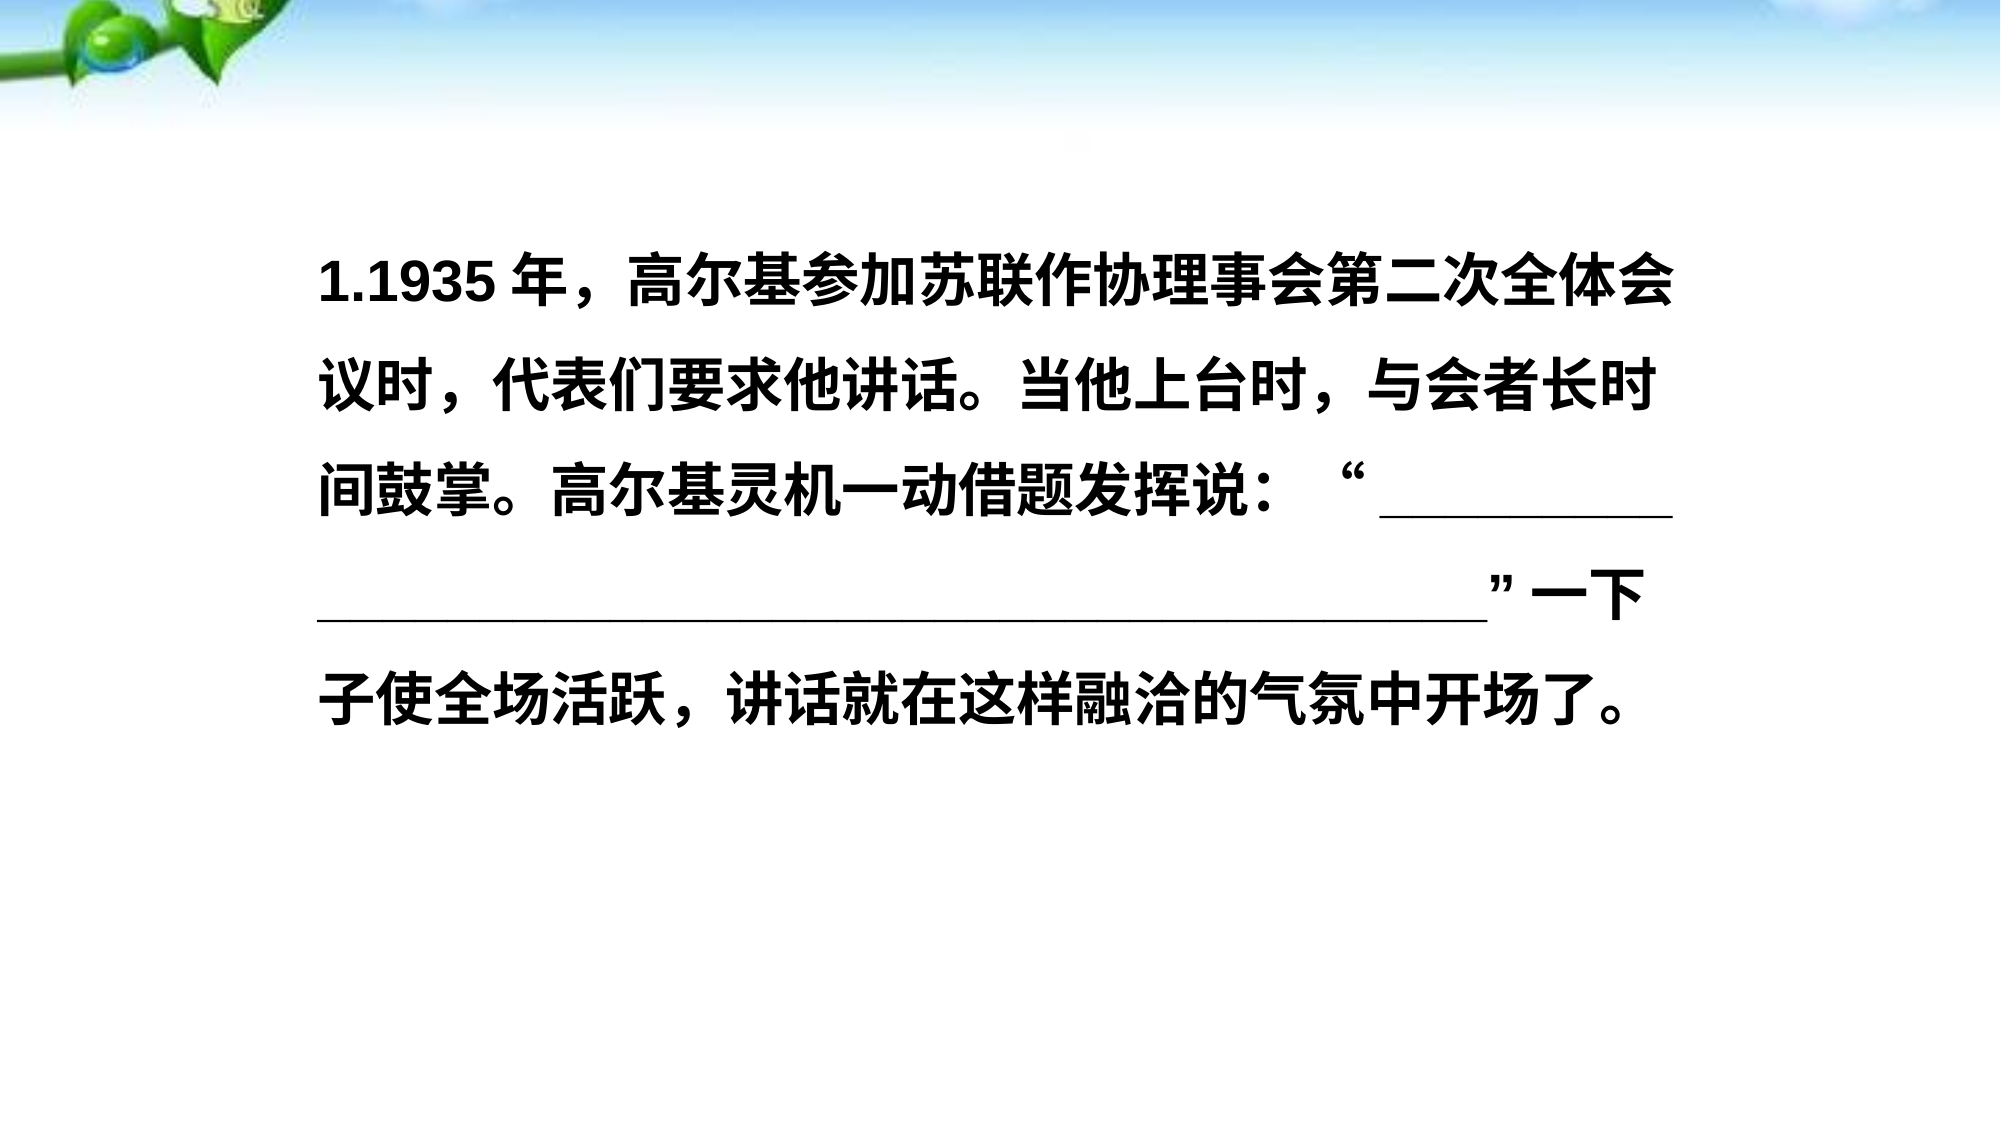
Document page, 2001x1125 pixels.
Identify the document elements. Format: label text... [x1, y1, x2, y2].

text_box 1.1935年，高尔基参加苏联作协理事会第二次全体会议时，代表们要求他讲话。当他上台时，与会者长时间鼓掌。高尔基灵机一动借题发挥说：“_________ ____________________________________”一下子使全场活跃，讲话就在这样融洽的气氛中开场了。 [302, 200, 1697, 740]
picture [0, 0, 2001, 1125]
